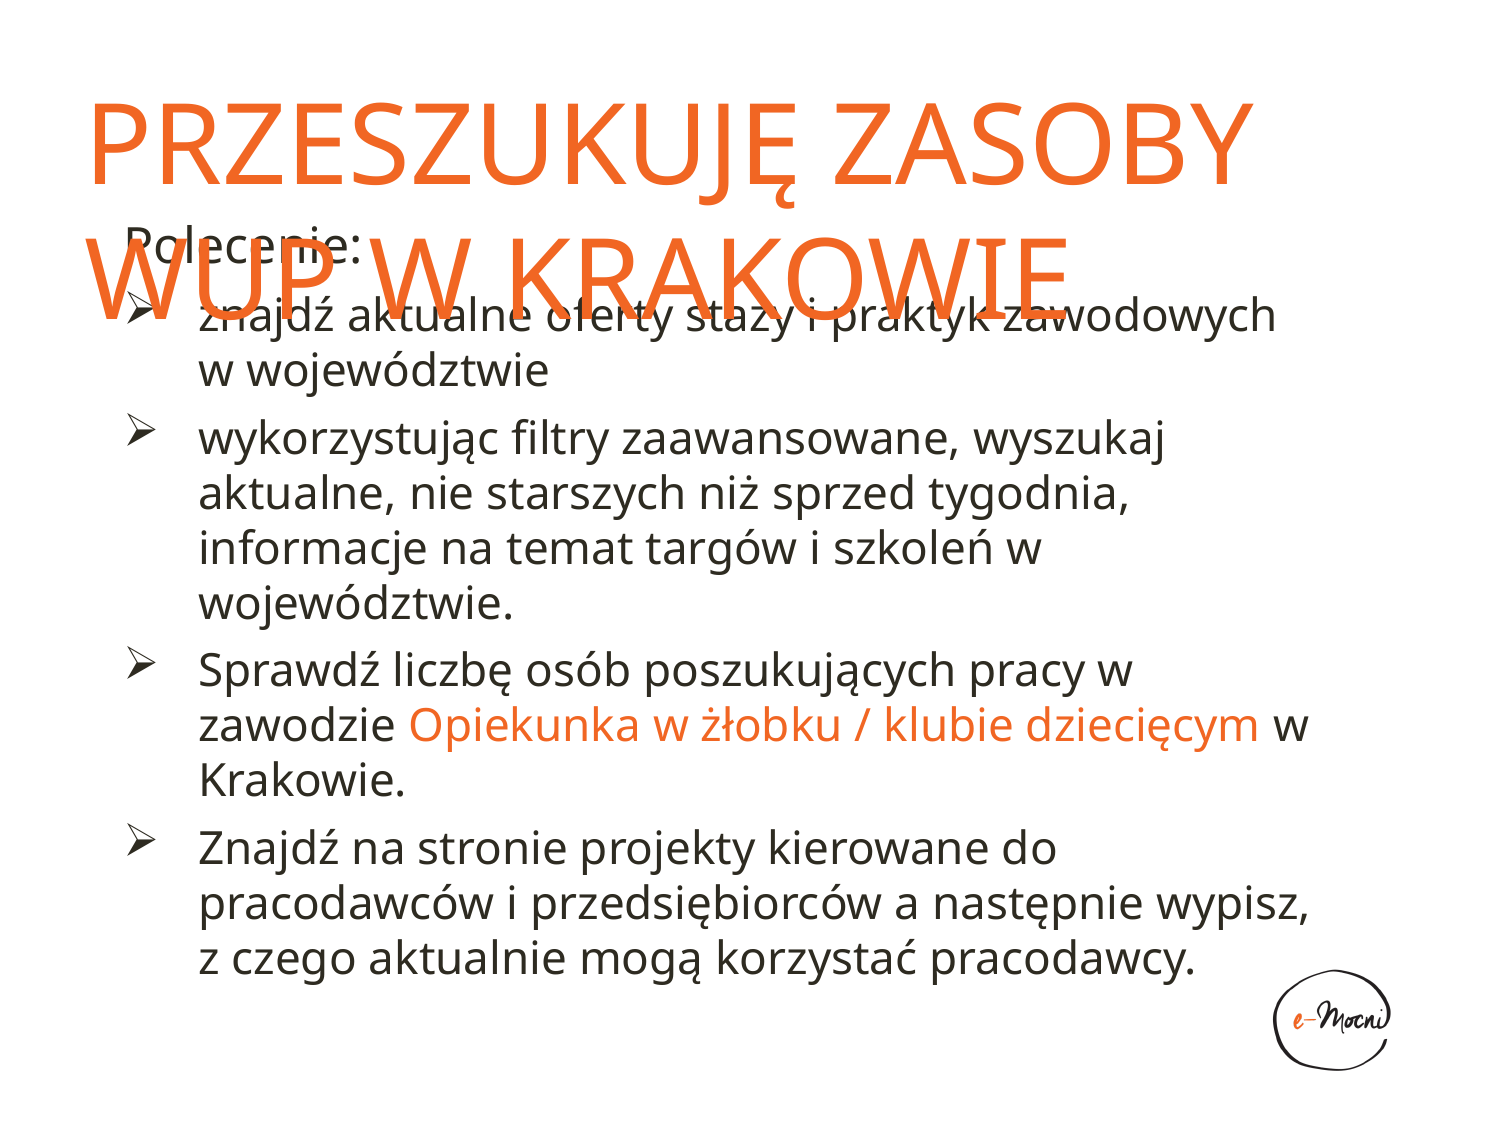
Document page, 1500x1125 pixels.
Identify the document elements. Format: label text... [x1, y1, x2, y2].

text_box Polecenie: znajdź aktualne oferty staży i praktyk zawodowych w województwie wykorzystując filtry zaawansowane, wyszukaj aktualne, nie starszych niż sprzed tygodnia, informacje na temat targów i szkoleń w województwie. Sprawdź liczbę osób poszukujących pracy w zawodzie Opiekunka w żłobku / klubie dziecięcym w Krakowie. Znajdź na stronie projekty kierowane do pracodawców i przedsiębiorców a następnie wypisz, z czego aktualnie mogą korzystać pracodawcy. [108, 350, 1332, 961]
text_box PRZESZUKUJĘ ZASOBY WUP W KRAKOWIE [69, 64, 1462, 350]
picture [1232, 960, 1431, 1080]
